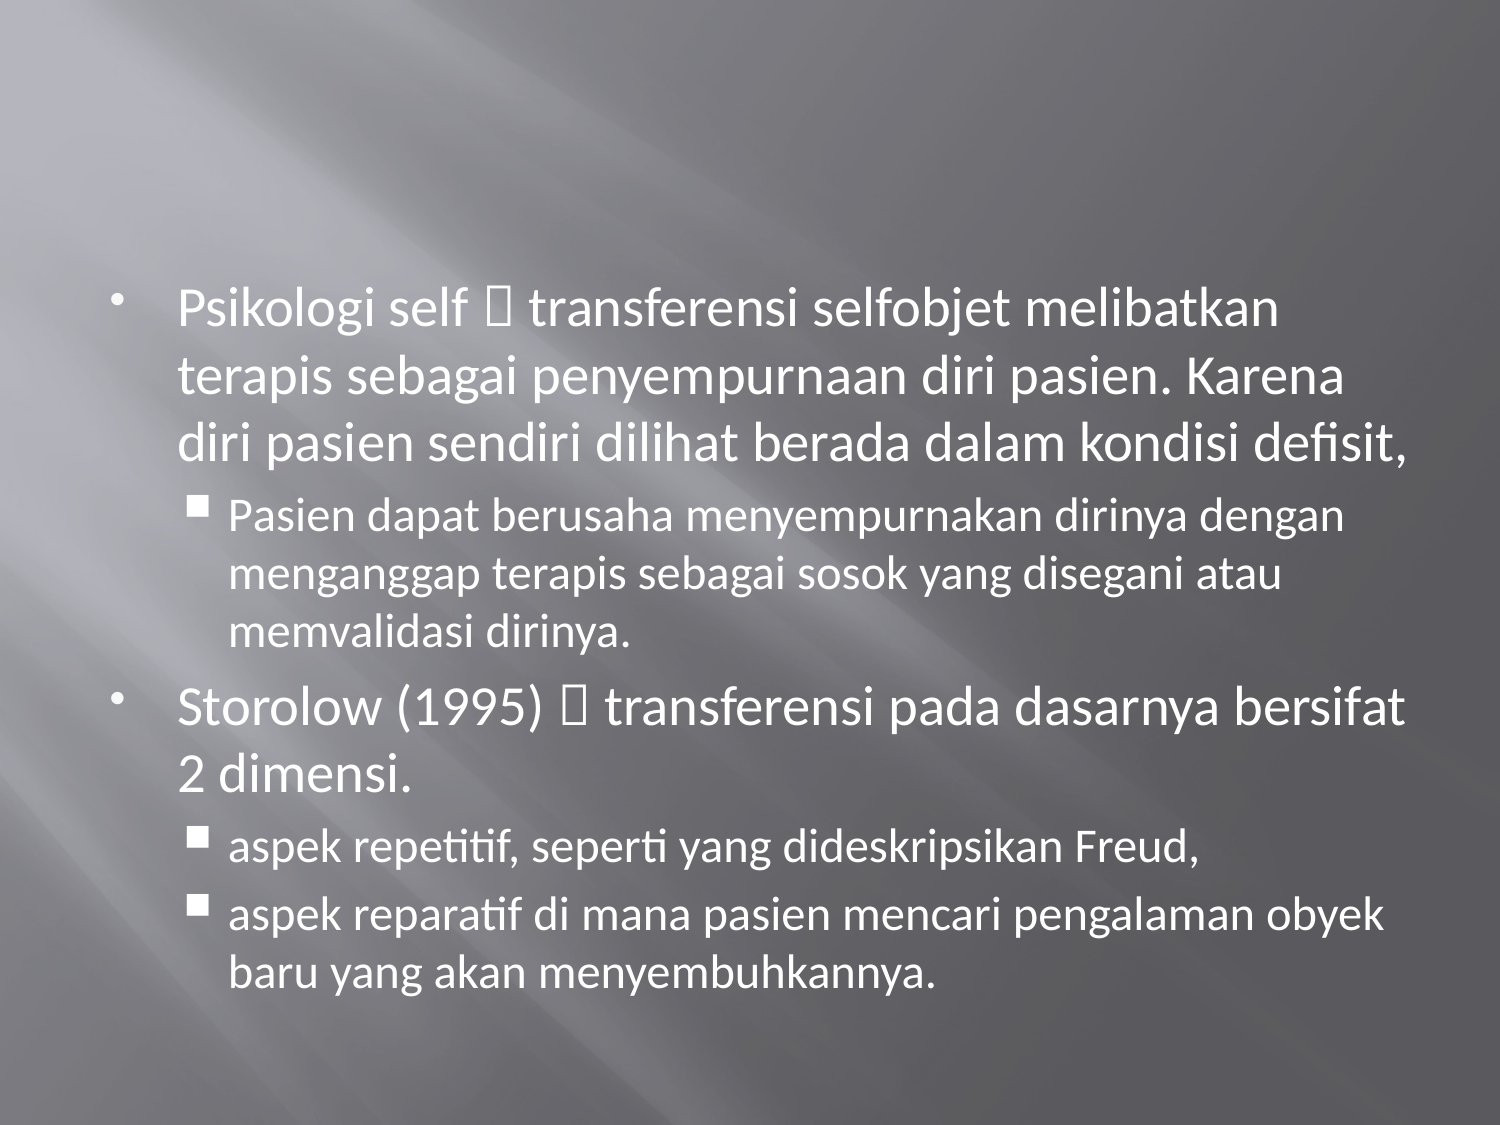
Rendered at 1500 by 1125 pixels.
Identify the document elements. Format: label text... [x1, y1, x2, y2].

list Psikologi self  transferensi selfobjet melibatkan terapis sebagai penyempurnaan diri pasien. Karena diri pasien sendiri dilihat berada dalam kondisi defisit, Pasien dapat berusaha menyempurnakan dirinya dengan menganggap terapis sebagai sosok yang disegani atau memvalidasi dirinya. Storolow (1995)  transferensi pada dasarnya bersifat 2 dimensi. aspek repetitif, seperti yang dideskripsikan Freud, aspek reparatif di mana pasien mencari pengalaman obyek baru yang akan menyembuhkannya. [75, 262, 1425, 1035]
